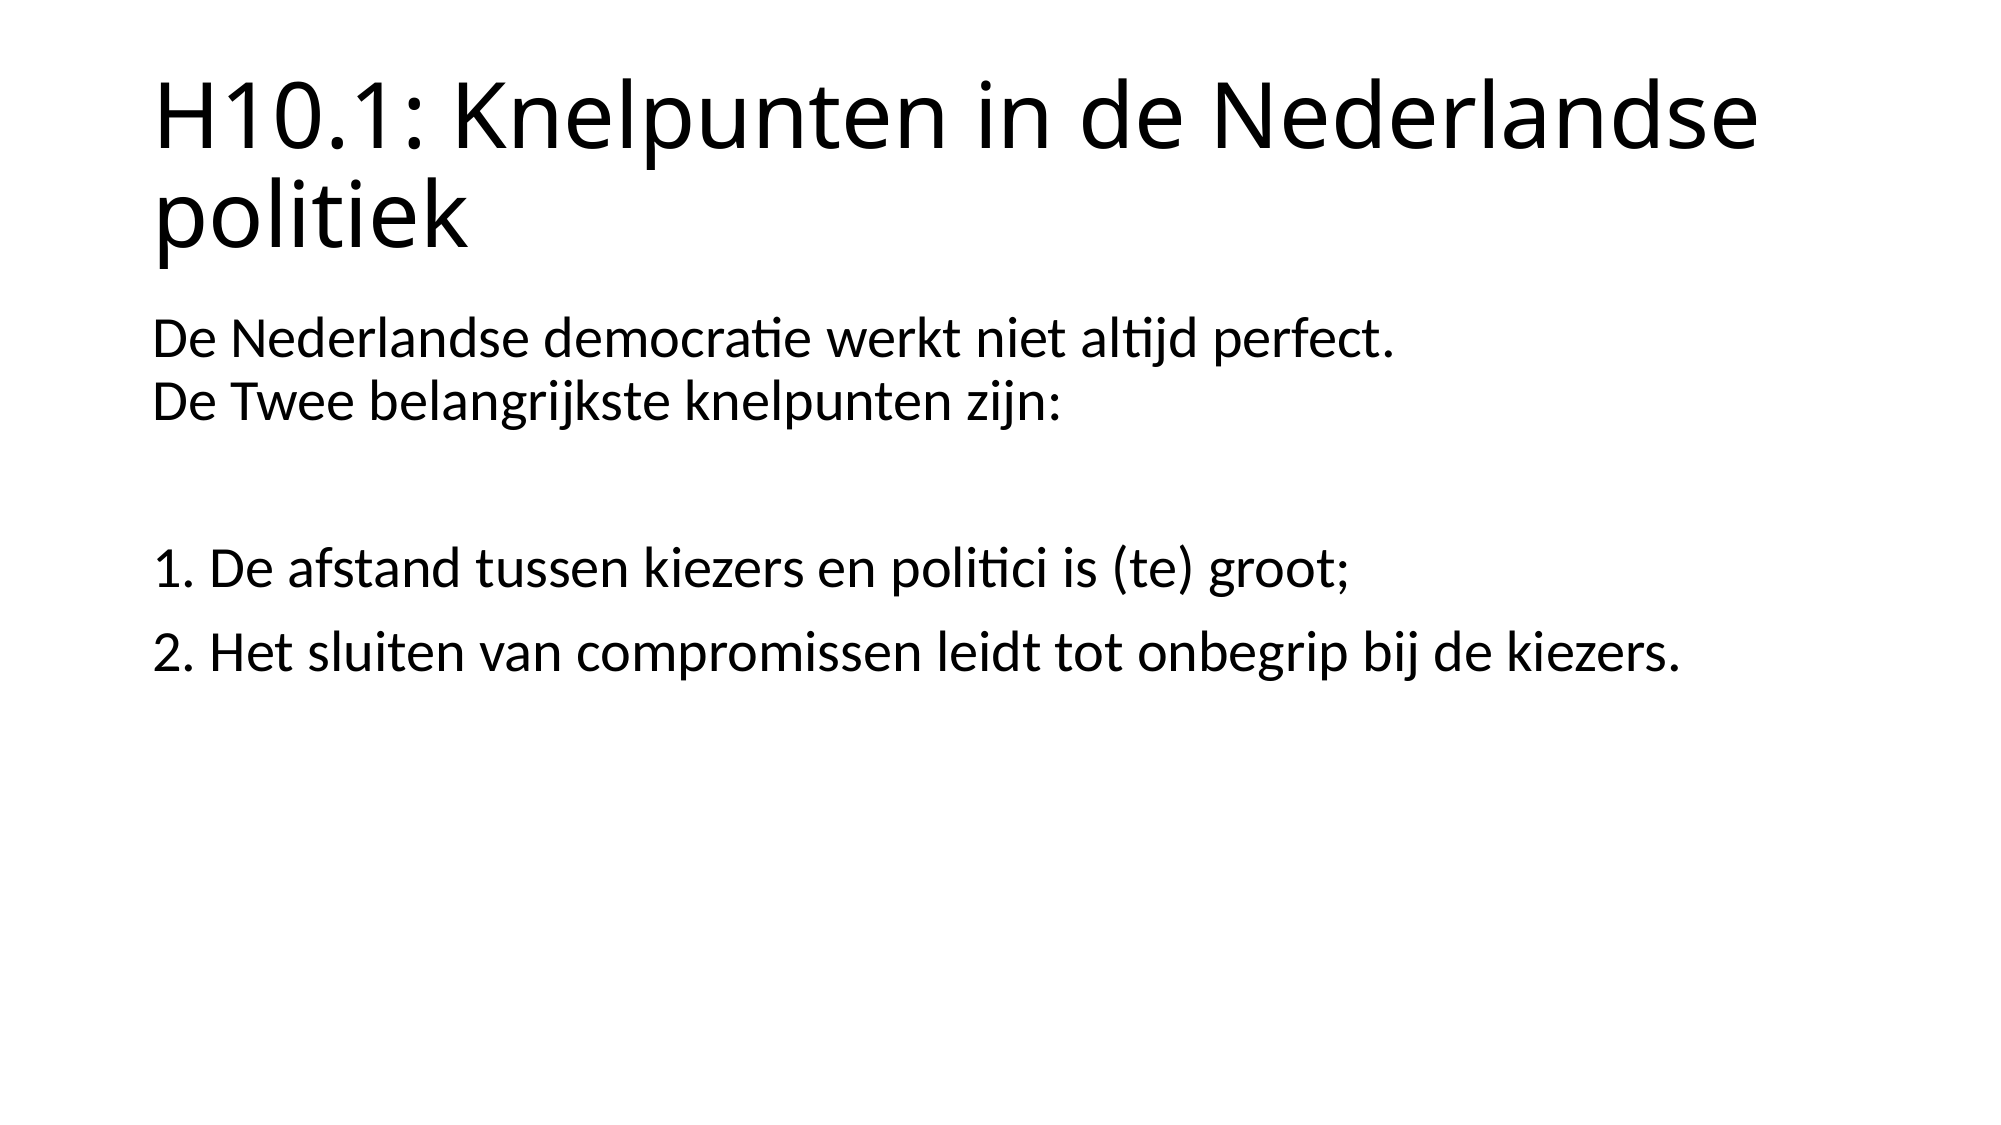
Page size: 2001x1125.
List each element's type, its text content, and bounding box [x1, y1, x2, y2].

title H10.1: Knelpunten in de Nederlandse politiek [137, 59, 1863, 278]
list De Nederlandse democratie werkt niet altijd perfect. De Twee belangrijkste knelpunten zijn: 1. De afstand tussen kiezers en politici is (te) groot; 2. Het sluiten van compromissen leidt tot onbegrip bij de kiezers. [137, 299, 1863, 1014]
